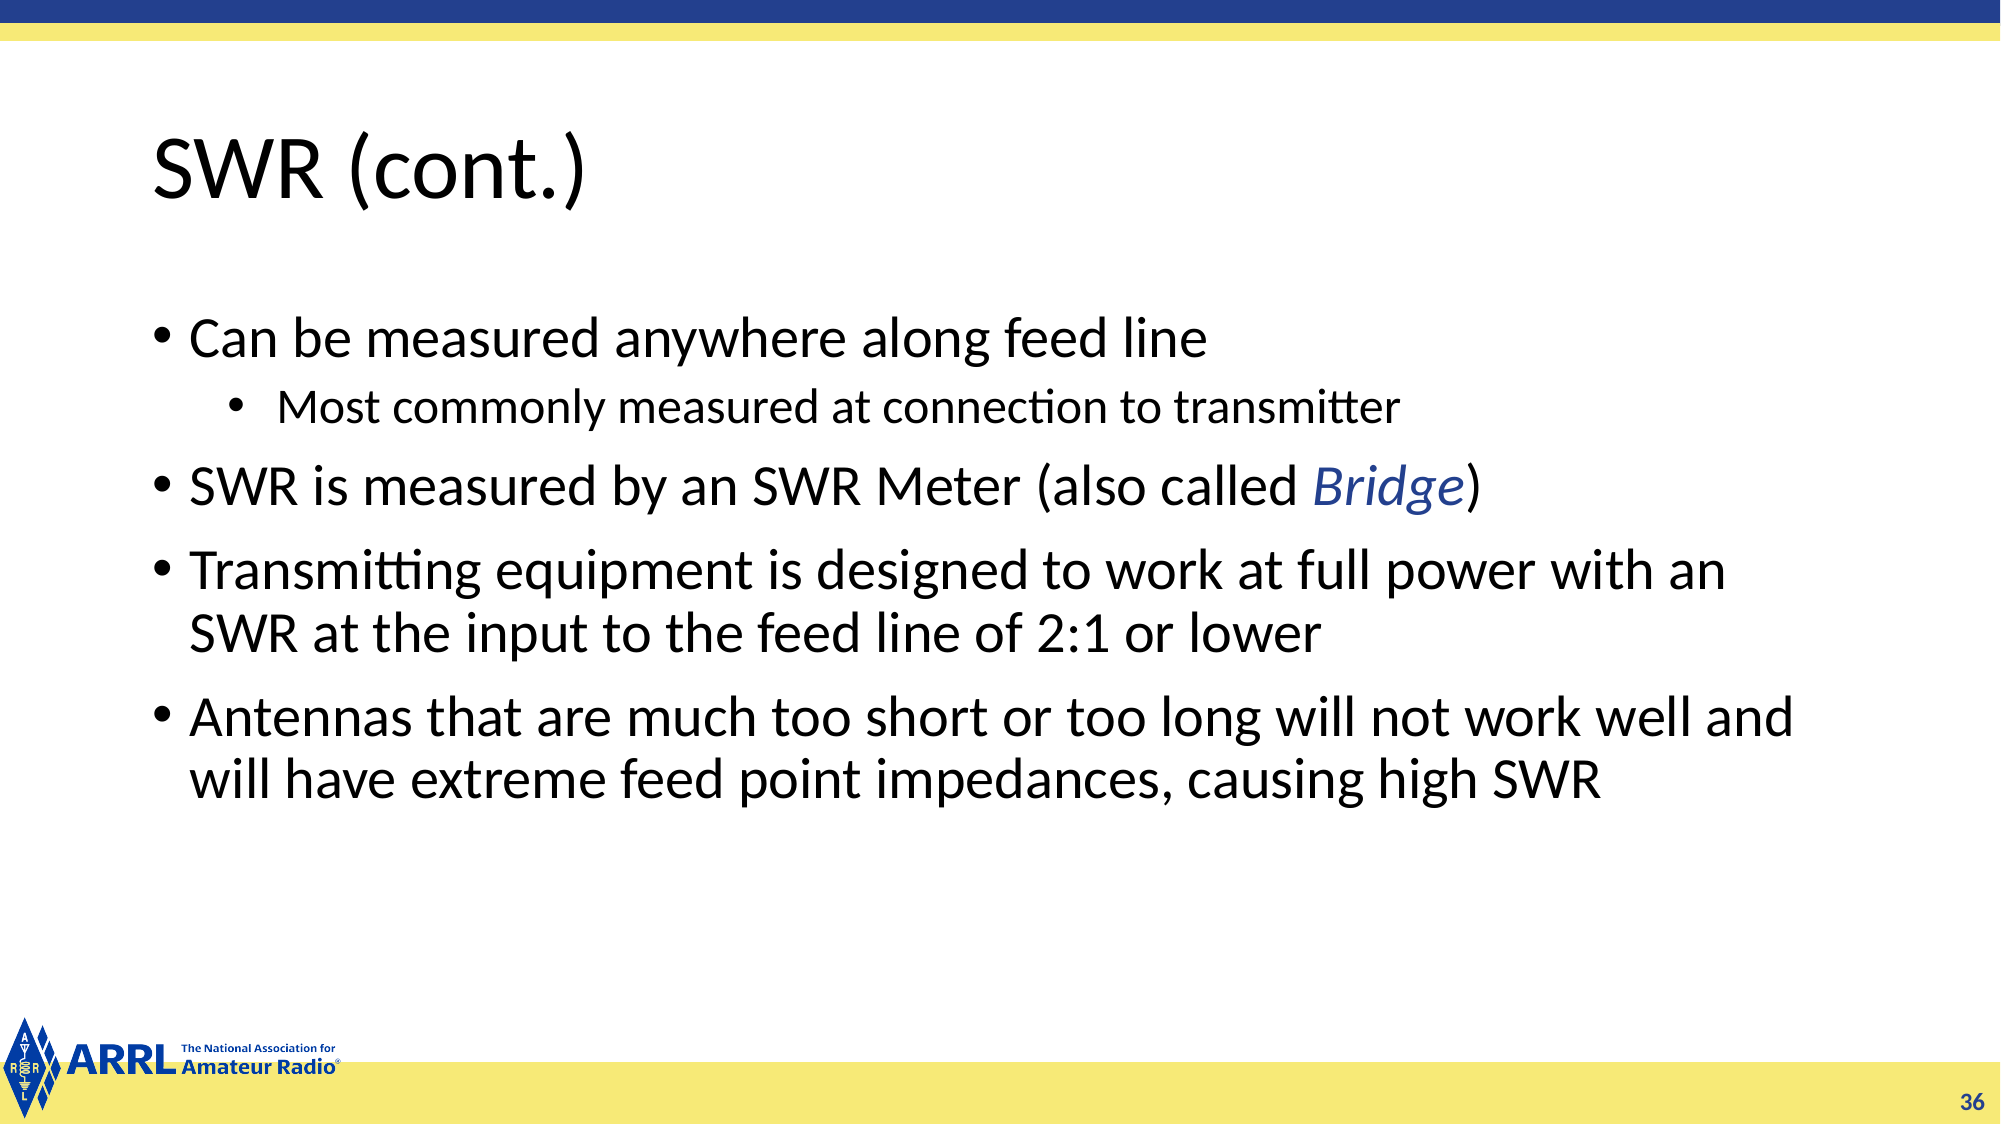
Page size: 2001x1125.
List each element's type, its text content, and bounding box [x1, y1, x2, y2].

picture [1, 1015, 342, 1121]
list Can be measured anywhere along feed line Most commonly measured at connection to transmitter SWR is measured by an SWR Meter (also called Bridge) Transmitting equipment is designed to work at full power with an SWR at the input to the feed line of 2:1 or lower Antennas that are much too short or too long will not work well and will have extreme feed point impedances, causing high SWR [137, 299, 1863, 1014]
title SWR (cont.) [137, 59, 1863, 278]
